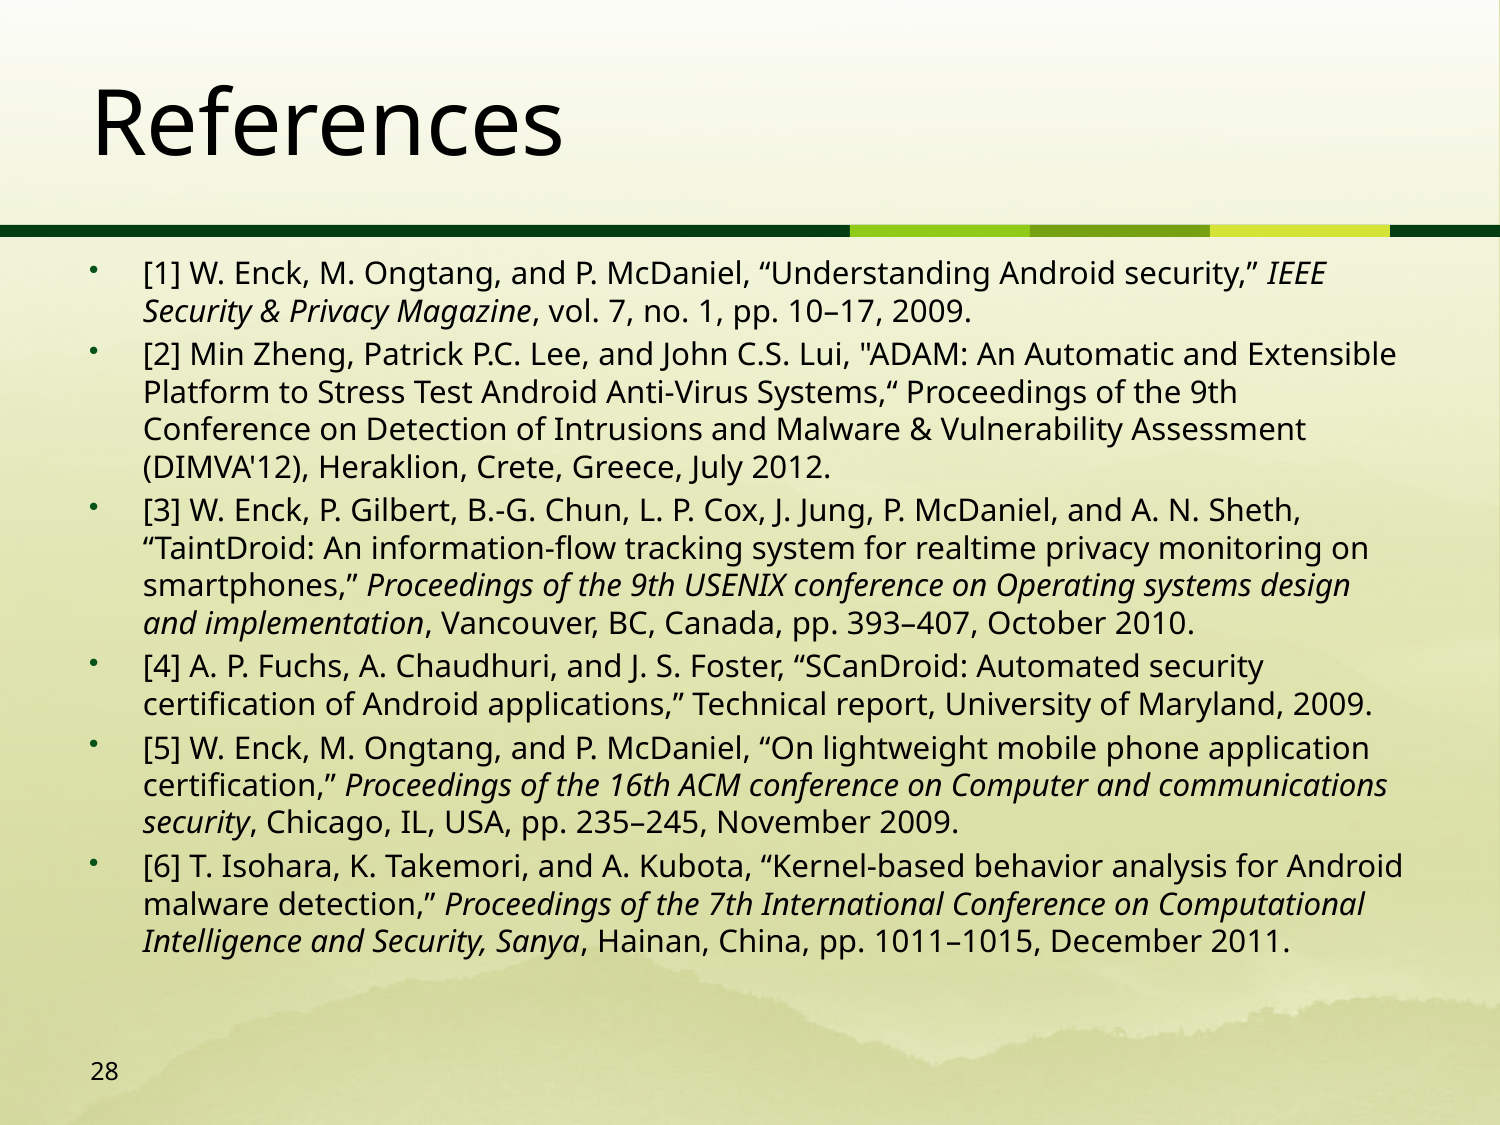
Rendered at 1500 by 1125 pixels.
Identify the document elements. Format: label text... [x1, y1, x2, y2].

title References [75, 24, 1425, 213]
slide_number 28 [75, 1042, 426, 1103]
list [1] W. Enck, M. Ongtang, and P. McDaniel, “Understanding Android security,” IEEE Security & Privacy Magazine, vol. 7, no. 1, pp. 10–17, 2009. [2] Min Zheng, Patrick P.C. Lee, and John C.S. Lui, "ADAM: An Automatic and Extensible Platform to Stress Test Android Anti-Virus Systems,“ Proceedings of the 9th Conference on Detection of Intrusions and Malware & Vulnerability Assessment (DIMVA'12), Heraklion, Crete, Greece, July 2012. [3] W. Enck, P. Gilbert, B.-G. Chun, L. P. Cox, J. Jung, P. McDaniel, and A. N. Sheth, “TaintDroid: An information-flow tracking system for realtime privacy monitoring on smartphones,” Proceedings of the 9th USENIX conference on Operating systems design and implementation, Vancouver, BC, Canada, pp. 393–407, October 2010. [4] A. P. Fuchs, A. Chaudhuri, and J. S. Foster, “SCanDroid: Automated security certification of Android applications,” Technical report, University of Maryland, 2009. [5] W. Enck, M. Ongtang, and P. McDaniel, “On lightweight mobile phone application certification,” Proceedings of the 16th ACM conference on Computer and communications security, Chicago, IL, USA, pp. 235–245, November 2009. [6] T. Isohara, K. Takemori, and A. Kubota, “Kernel-based behavior analysis for Android malware detection,” Proceedings of the 7th International Conference on Computational Intelligence and Security, Sanya, Hainan, China, pp. 1011–1015, December 2011. [75, 246, 1425, 1005]
